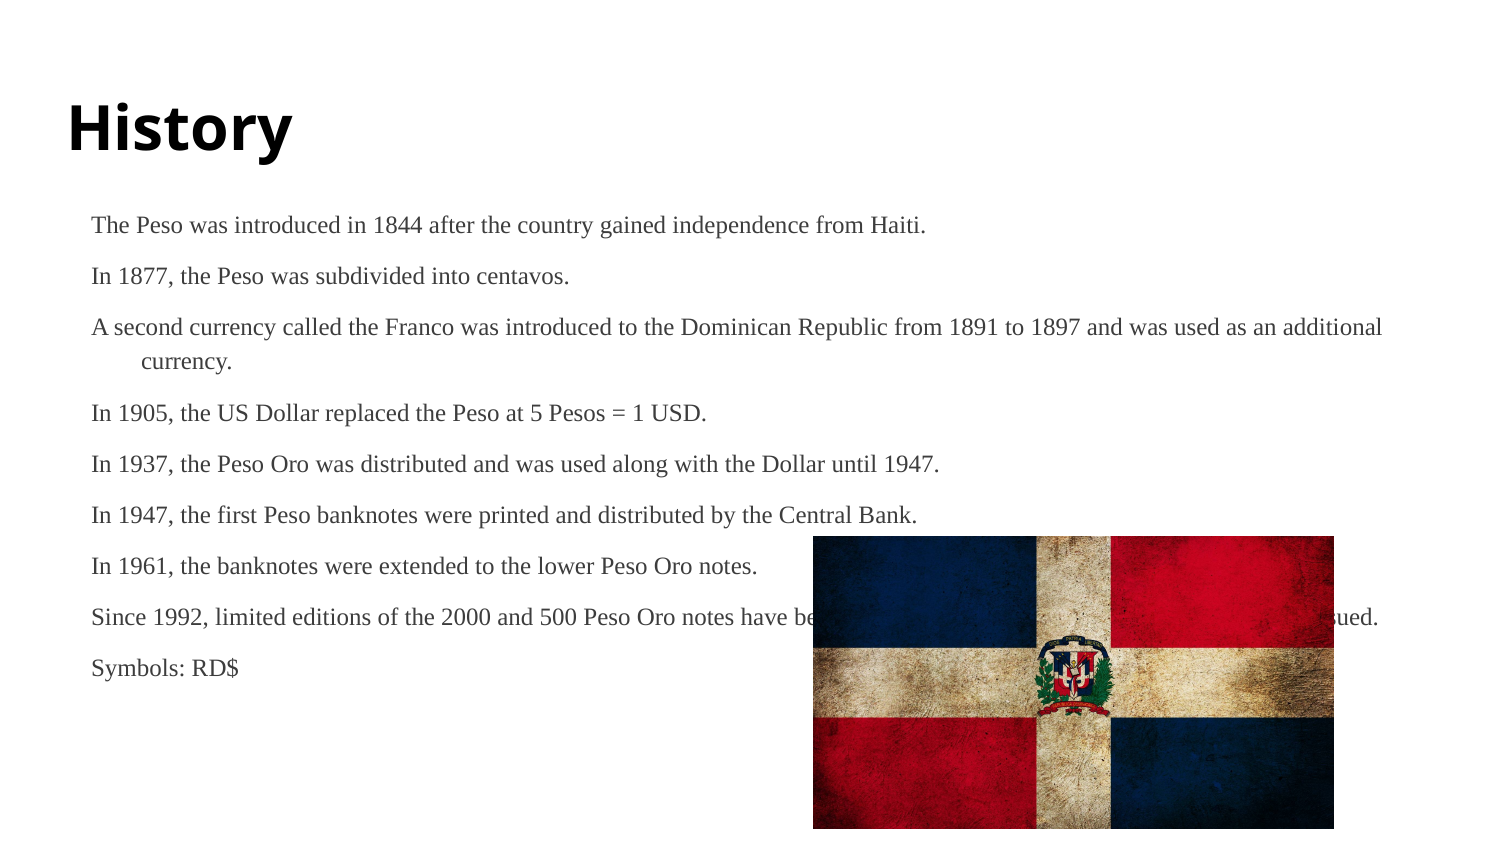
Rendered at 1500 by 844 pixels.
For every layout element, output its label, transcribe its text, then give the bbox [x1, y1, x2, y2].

list The Peso was introduced in 1844 after the country gained independence from Haiti. In 1877, the Peso was subdivided into centavos. A second currency called the Franco was introduced to the Dominican Republic from 1891 to 1897 and was used as an additional currency. In 1905, the US Dollar replaced the Peso at 5 Pesos = 1 USD. In 1937, the Peso Oro was distributed and was used along with the Dollar until 1947. In 1947, the first Peso banknotes were printed and distributed by the Central Bank. In 1961, the banknotes were extended to the lower Peso Oro notes. Since 1992, limited editions of the 2000 and 500 Peso Oro notes have been issued. In 2010 the 20 Peso polymer note was issued. Symbols: RD$ [51, 189, 1449, 750]
title History [51, 72, 1449, 176]
picture [813, 535, 1334, 829]
